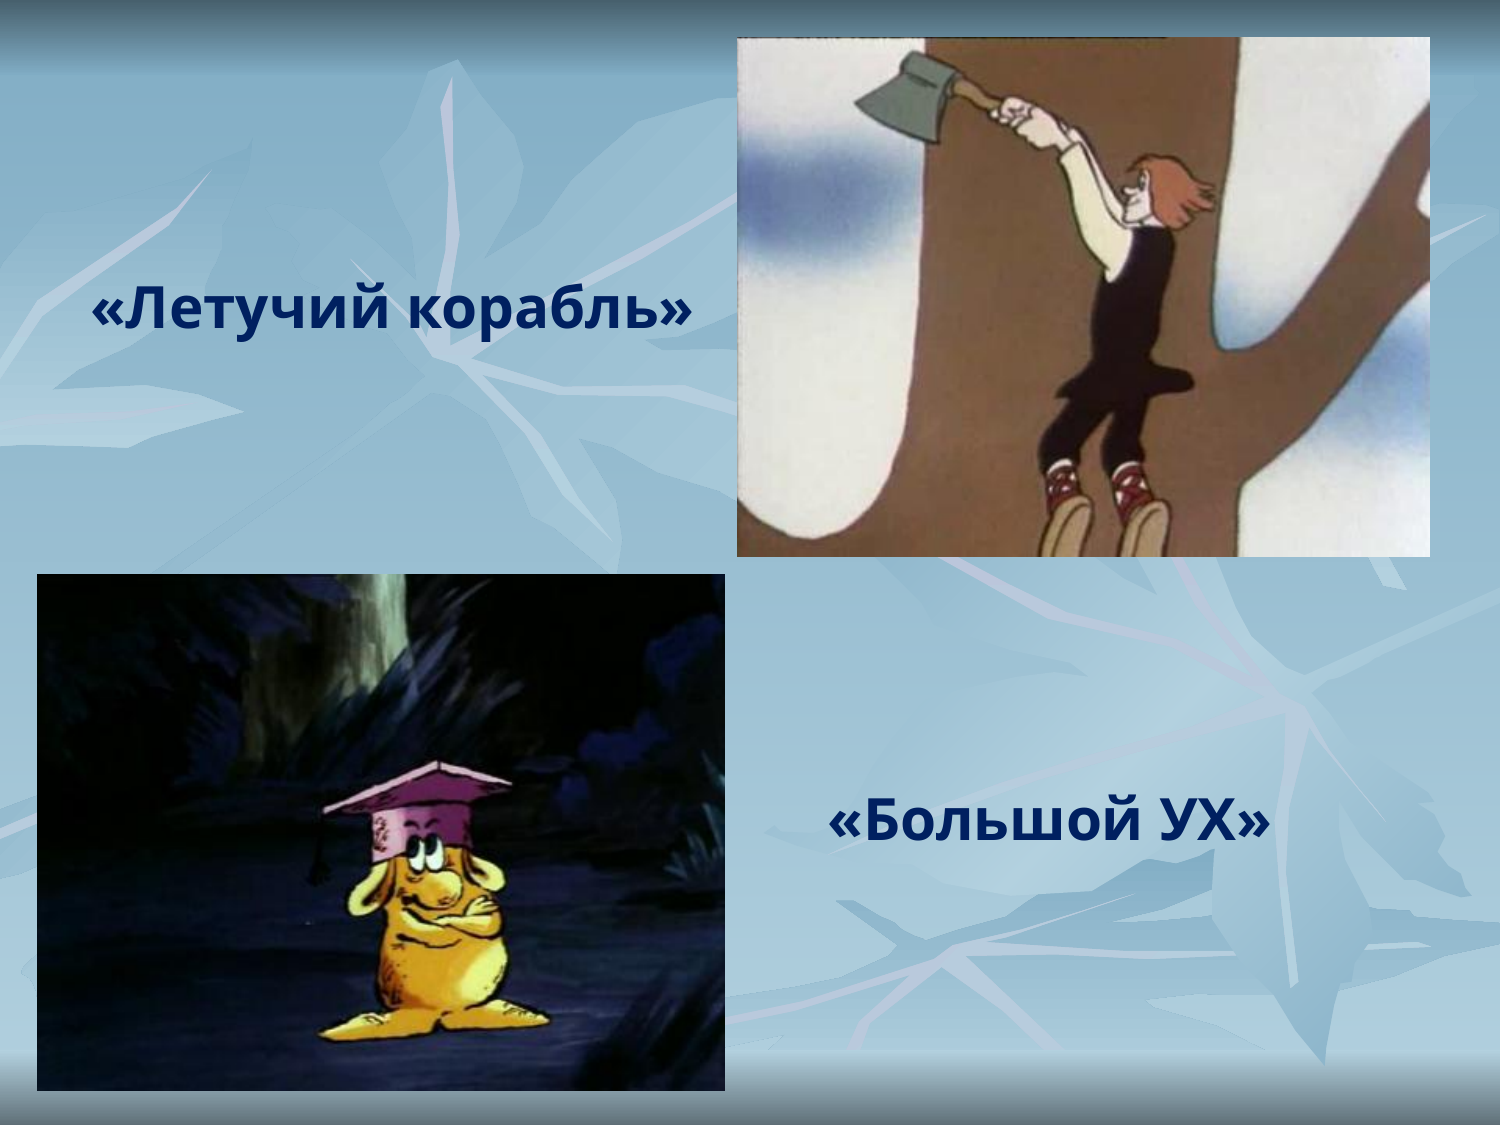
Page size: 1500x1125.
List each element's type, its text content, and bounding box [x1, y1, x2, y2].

picture [37, 574, 726, 1091]
picture [737, 37, 1430, 557]
list «Большой УХ» [812, 774, 1376, 888]
list «Летучий корабль» [74, 262, 738, 1006]
